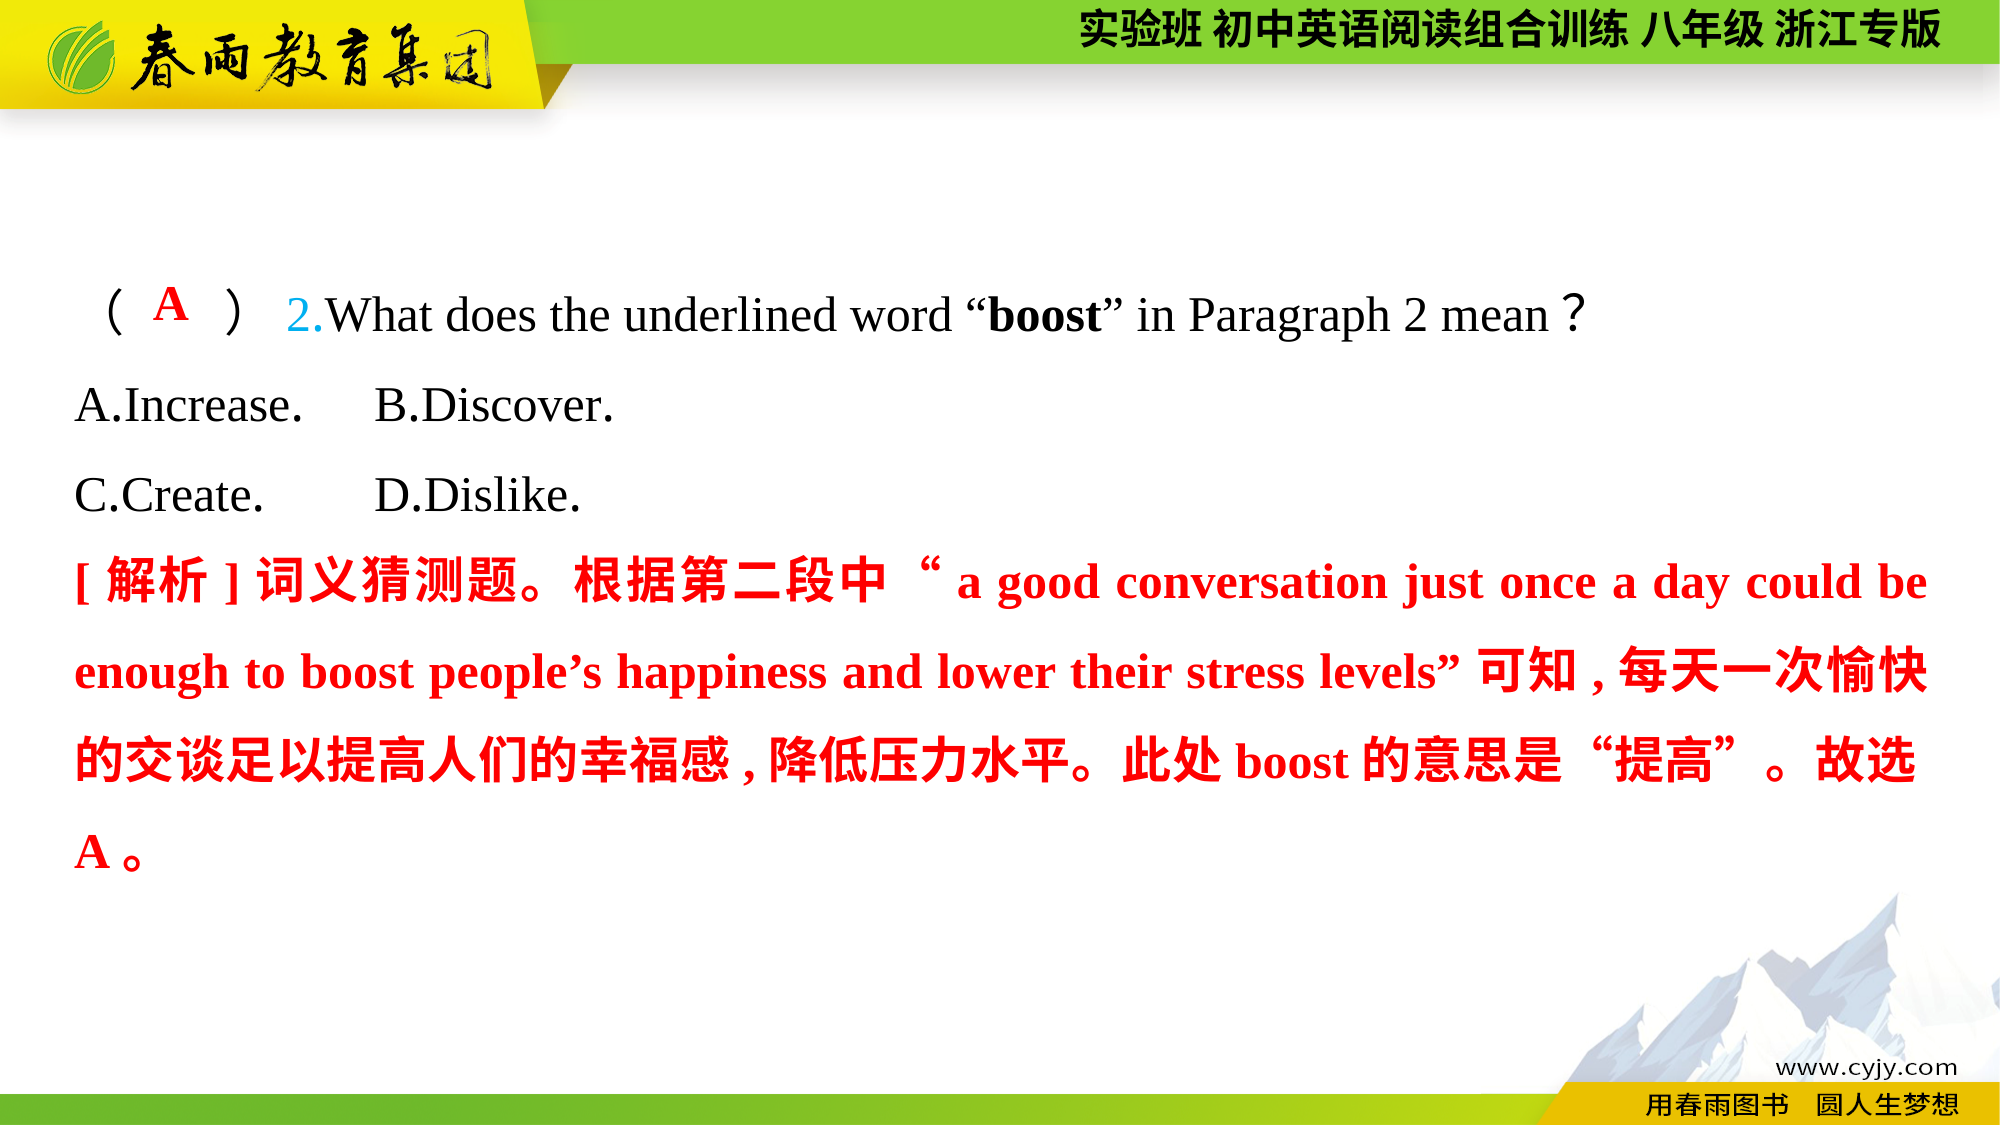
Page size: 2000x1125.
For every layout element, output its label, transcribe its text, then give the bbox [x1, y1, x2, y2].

text_box A [138, 262, 204, 338]
picture [0, 0, 2000, 1125]
text_box [解析]词义猜测题。根据第二段中“a good conversation just once a day could be enough to boost people’s happiness and lower their stress levels”可知,每天一次愉快的交谈足以提高人们的幸福感,降低压力水平。此处boost的意思是“提高”。故选A。 [59, 510, 1944, 886]
list （ ）2.What does the underlined word “boost” in Paragraph 2 mean？ A.Increase. B.Discover. C.Create. D.Dislike. [59, 243, 1944, 510]
